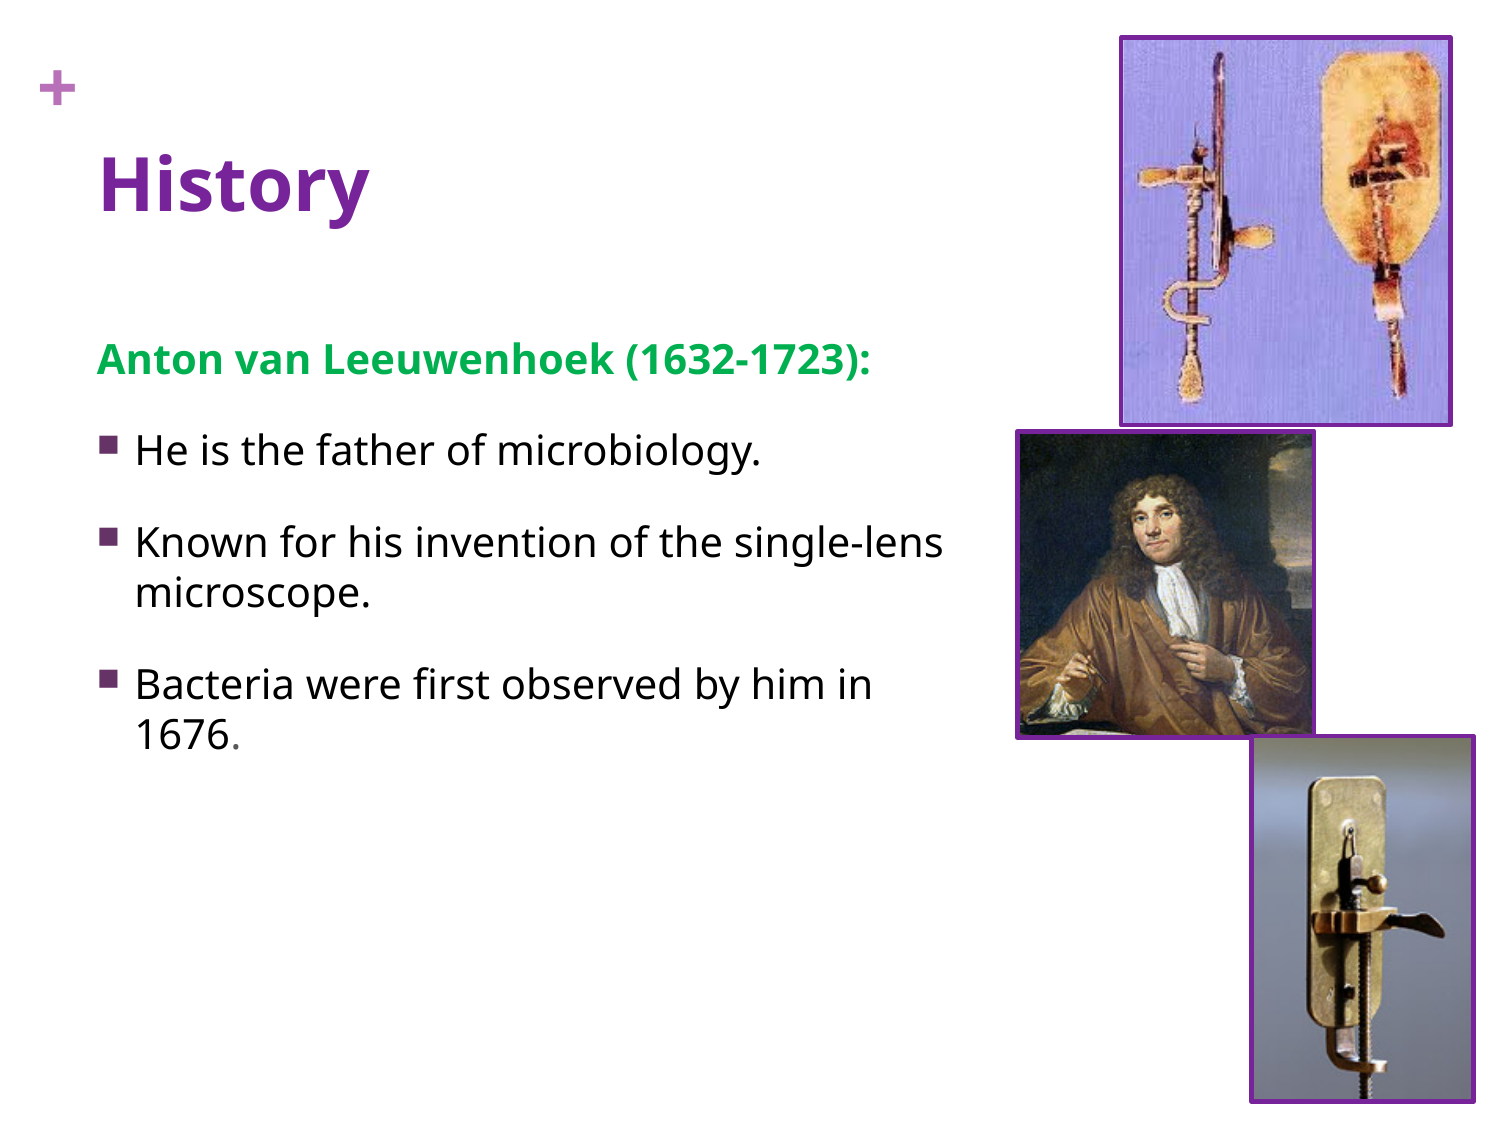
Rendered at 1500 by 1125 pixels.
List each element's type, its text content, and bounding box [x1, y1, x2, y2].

picture [1122, 39, 1449, 424]
title History [82, 128, 1116, 312]
list Anton van Leeuwenhoek (1632-1723): He is the father of microbiology. Known for his invention of the single-lens microscope. Bacteria were first observed by him in 1676. [81, 324, 961, 1079]
picture [1018, 432, 1313, 736]
picture [1253, 737, 1472, 1100]
